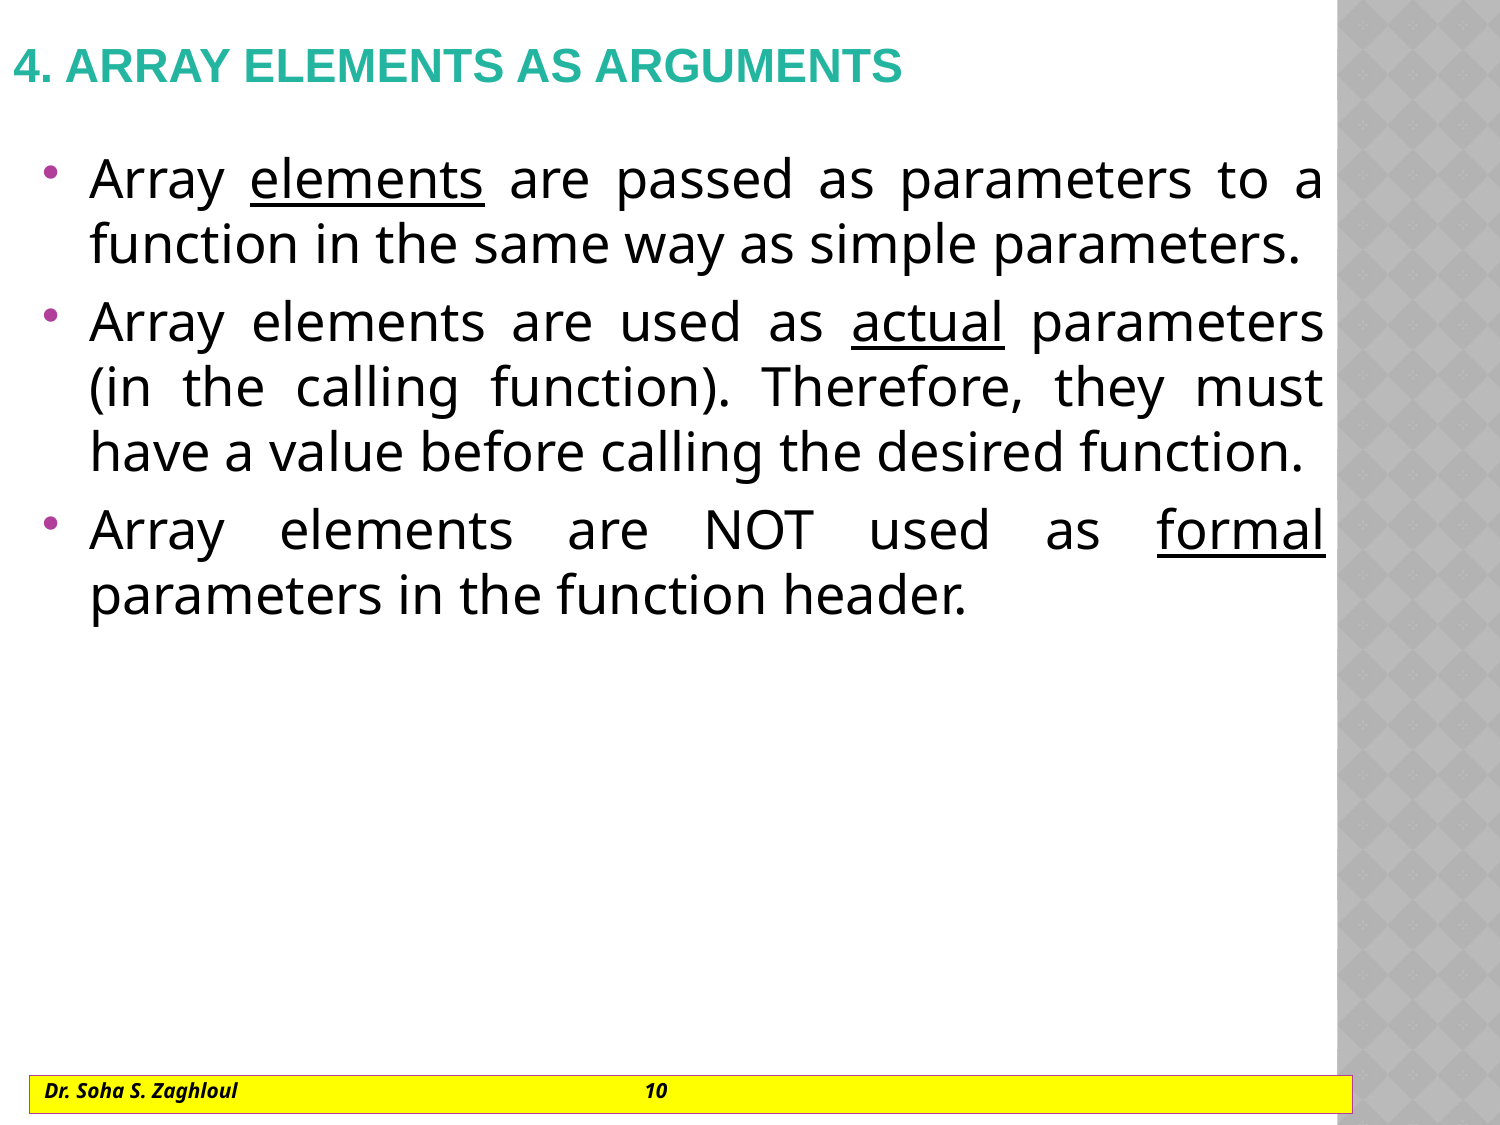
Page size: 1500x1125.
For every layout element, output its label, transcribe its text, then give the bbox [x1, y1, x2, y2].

list Array elements are passed as parameters to a function in the same way as simple parameters. Array elements are used as actual parameters (in the calling function). Therefore, they must have a value before calling the desired function. Array elements are NOT used as formal parameters in the function header. [29, 137, 1341, 1059]
text_box Dr. Soha S. Zaghloul 10 [29, 1075, 1353, 1114]
title 4. array elements as arguments [5, 19, 1341, 93]
